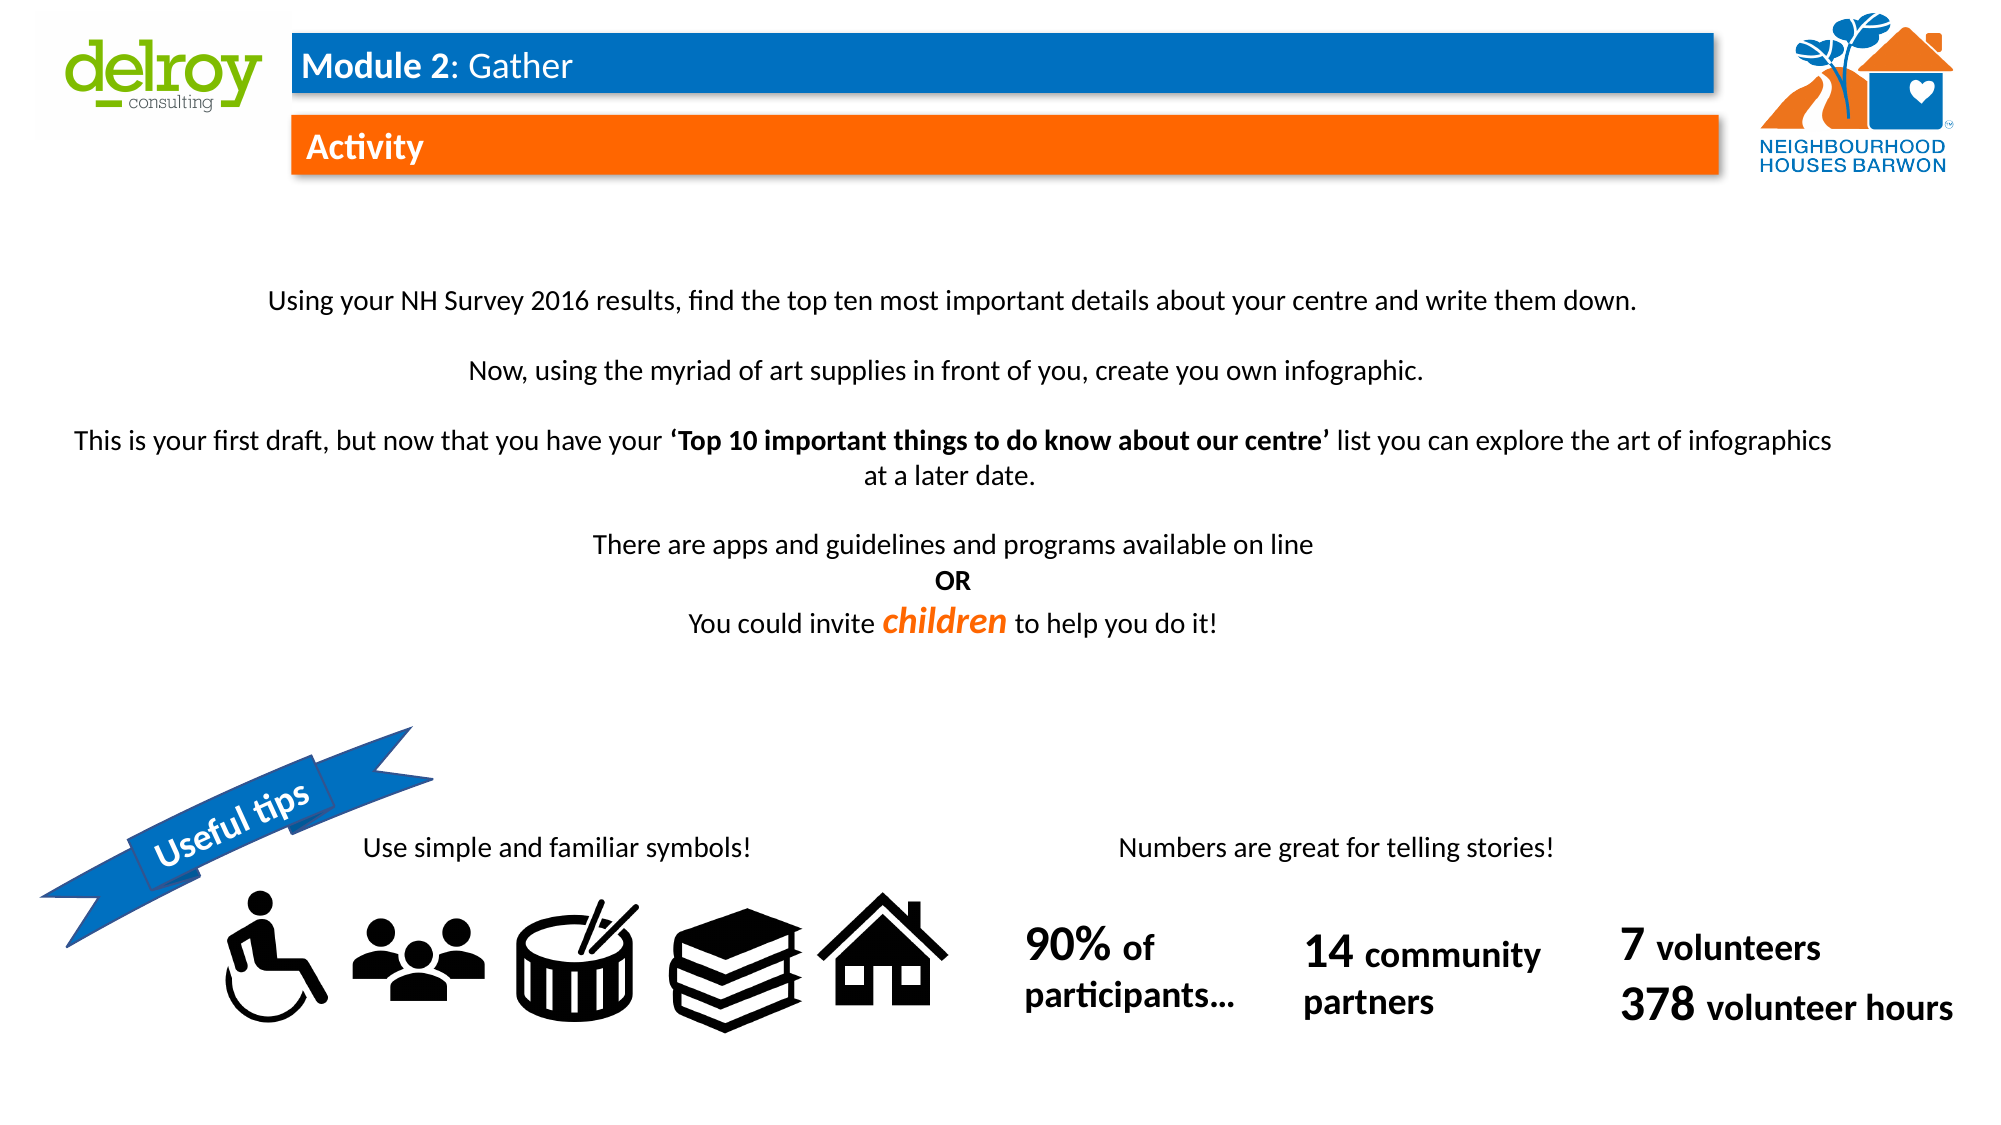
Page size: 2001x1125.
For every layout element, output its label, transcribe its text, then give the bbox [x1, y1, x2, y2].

picture [660, 873, 958, 1046]
text_box Numbers are great for telling stories! [1103, 820, 1733, 871]
picture [201, 881, 494, 1035]
picture [502, 885, 653, 1036]
picture [1759, 11, 1955, 176]
text_box 7 volunteers 378 volunteer hours [1604, 902, 1972, 1038]
picture [35, 11, 292, 140]
text_box Activity [291, 114, 1719, 175]
text_box Using your NH Survey 2016 results, find the top ten most important details about your centre and write them down. Now, using the myriad of art supplies in front of you, create you own infographic. This is your first draft, but now that you have your ‘Top 10 important things to do know about our centre’ list you can explore the art of infographics at a later date. There are apps and guidelines and programs available on line OR You could invite children to help you do it! [49, 273, 1857, 649]
text_box Use simple and familiar symbols! [348, 820, 886, 871]
text_box Useful tips [39, 726, 434, 949]
text_box Module 2: Gather [292, 33, 1714, 93]
text_box 14 community partners [1288, 910, 1569, 1030]
text_box 90% of participants… [1009, 902, 1252, 1023]
